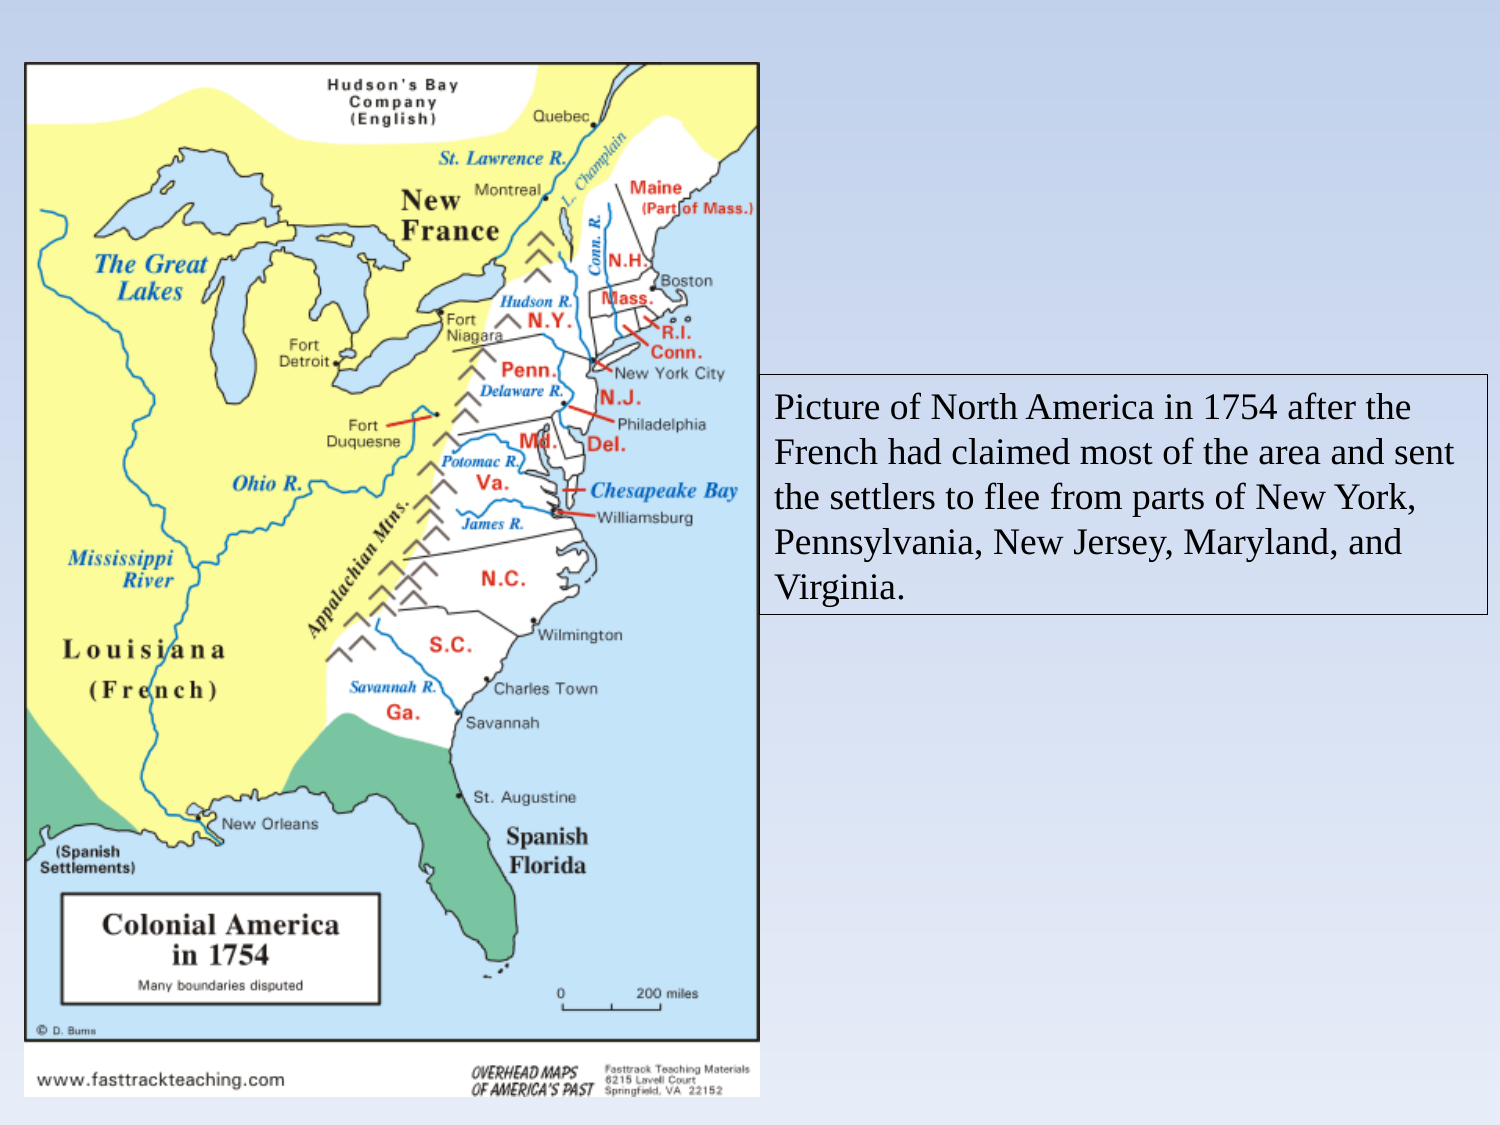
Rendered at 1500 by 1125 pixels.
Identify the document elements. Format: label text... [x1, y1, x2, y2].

picture [24, 62, 760, 1098]
text_box Picture of North America in 1754 after the French had claimed most of the area and sent the settlers to flee from parts of New York, Pennsylvania, New Jersey, Maryland, and Virginia. [763, 374, 1488, 615]
